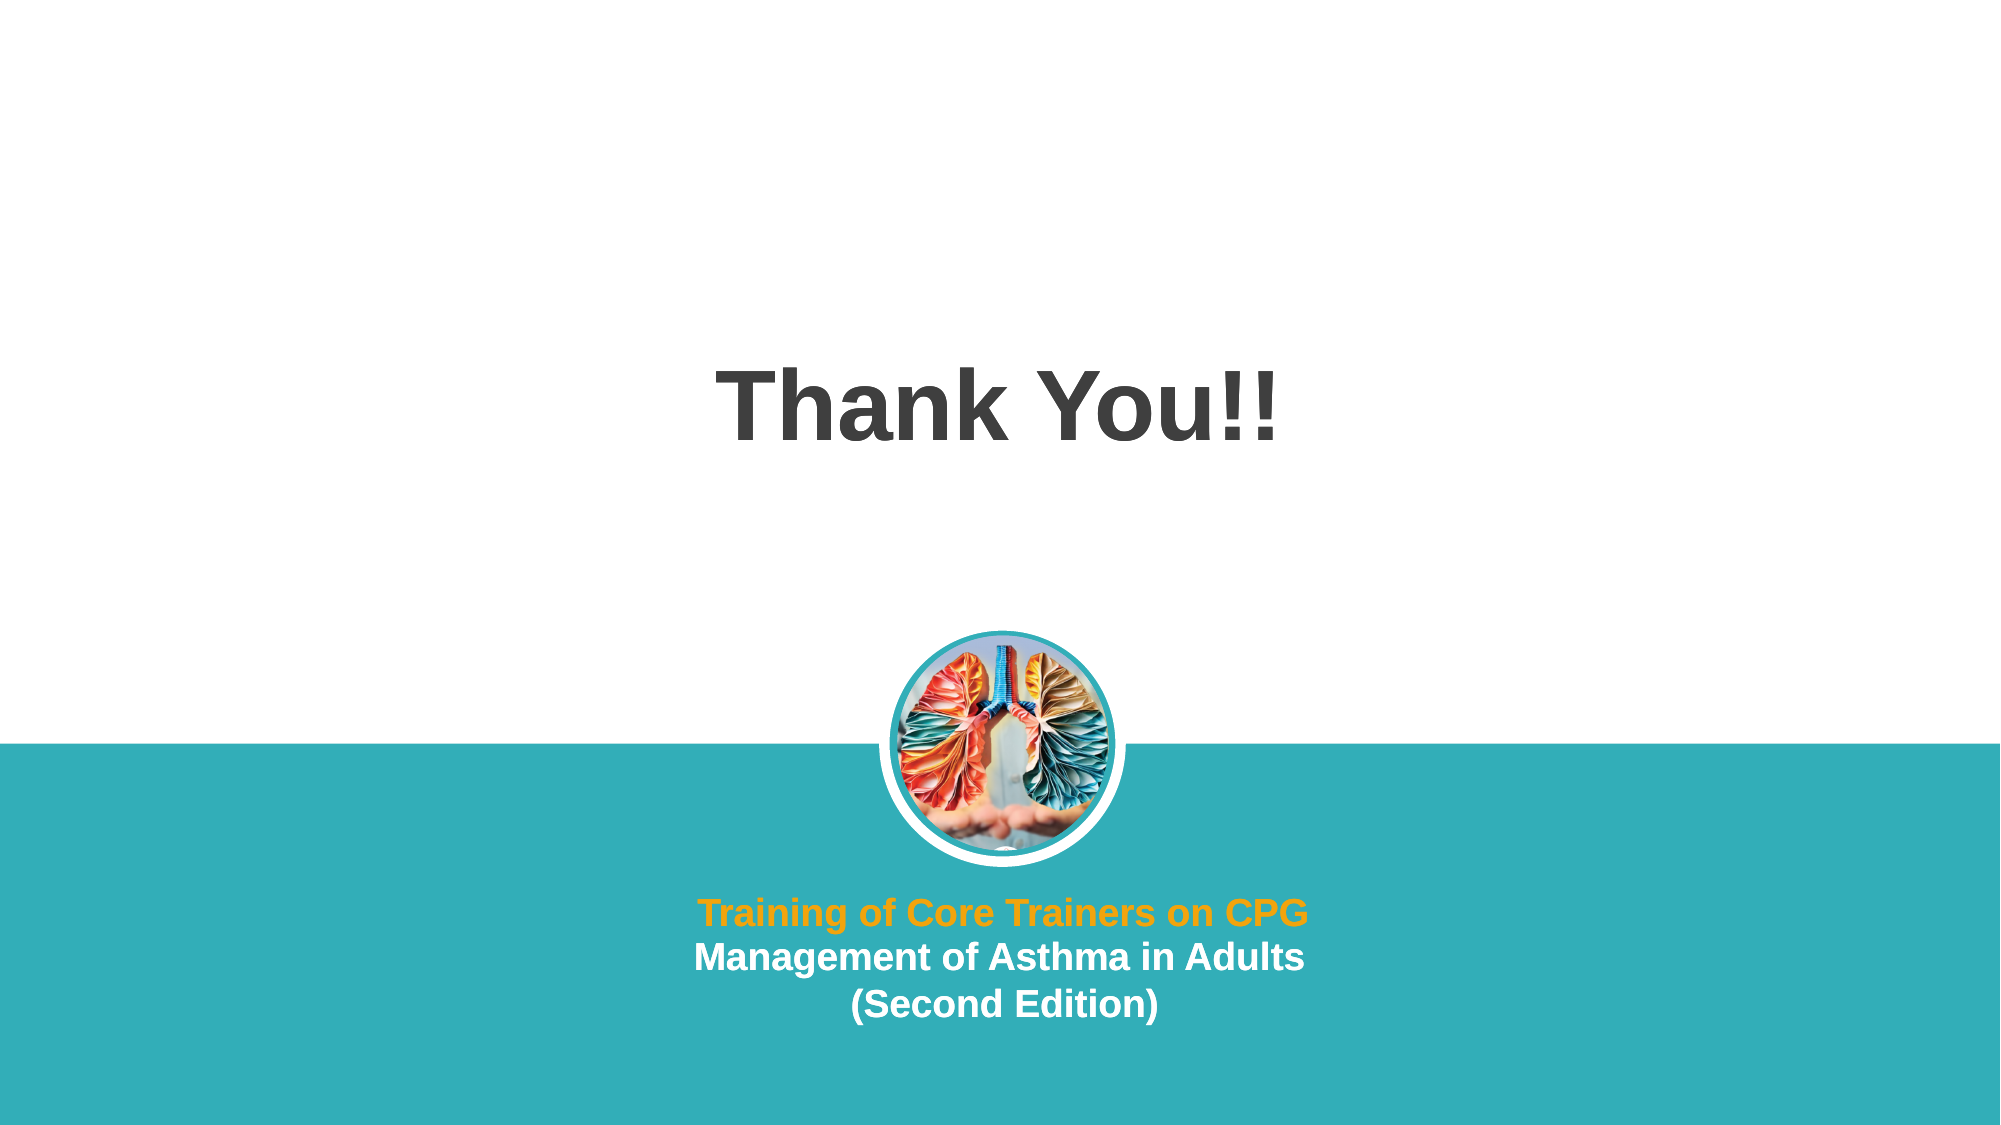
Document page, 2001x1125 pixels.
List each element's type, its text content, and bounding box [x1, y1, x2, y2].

text_box Management of Asthma in Adults (Second Edition) [611, 924, 1388, 1033]
picture [897, 635, 1109, 851]
text_box Thank You!! [0, 337, 2000, 464]
text_box Training of Core Trainers on CPG [664, 880, 1342, 924]
